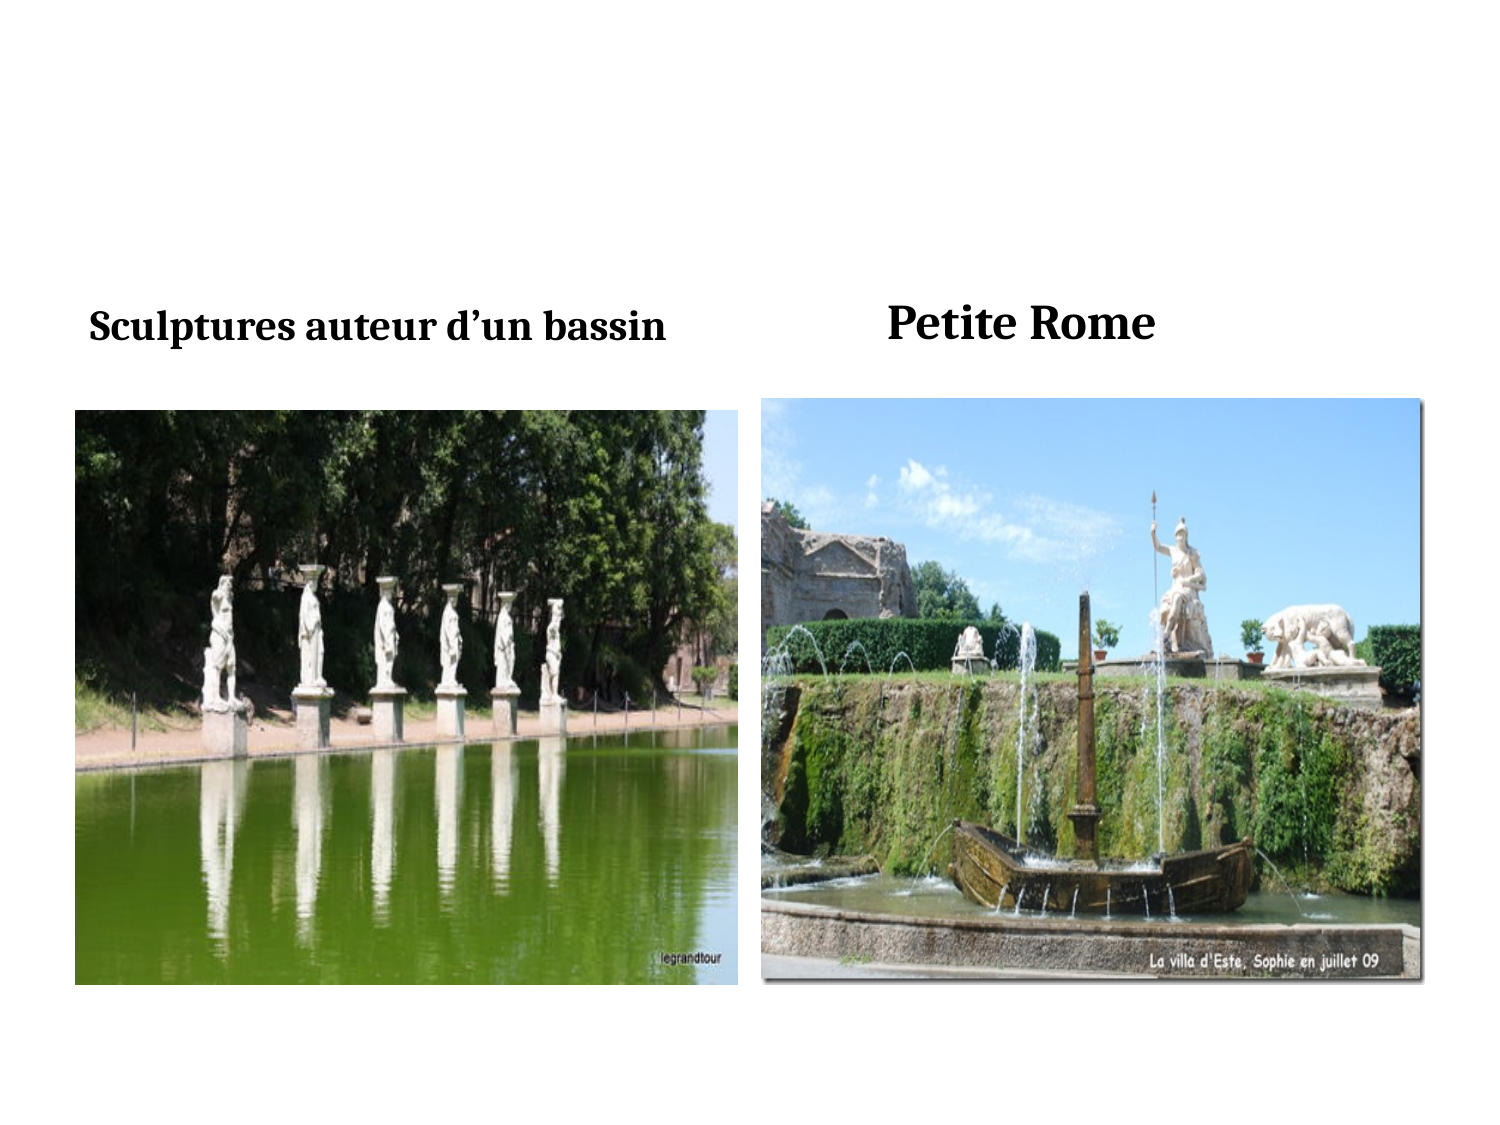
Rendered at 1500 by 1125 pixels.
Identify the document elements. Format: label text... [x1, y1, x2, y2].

list Sculptures auteur d’un bassin [75, 251, 738, 357]
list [761, 397, 1426, 985]
list Petite Rome [761, 251, 1425, 357]
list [74, 409, 739, 985]
